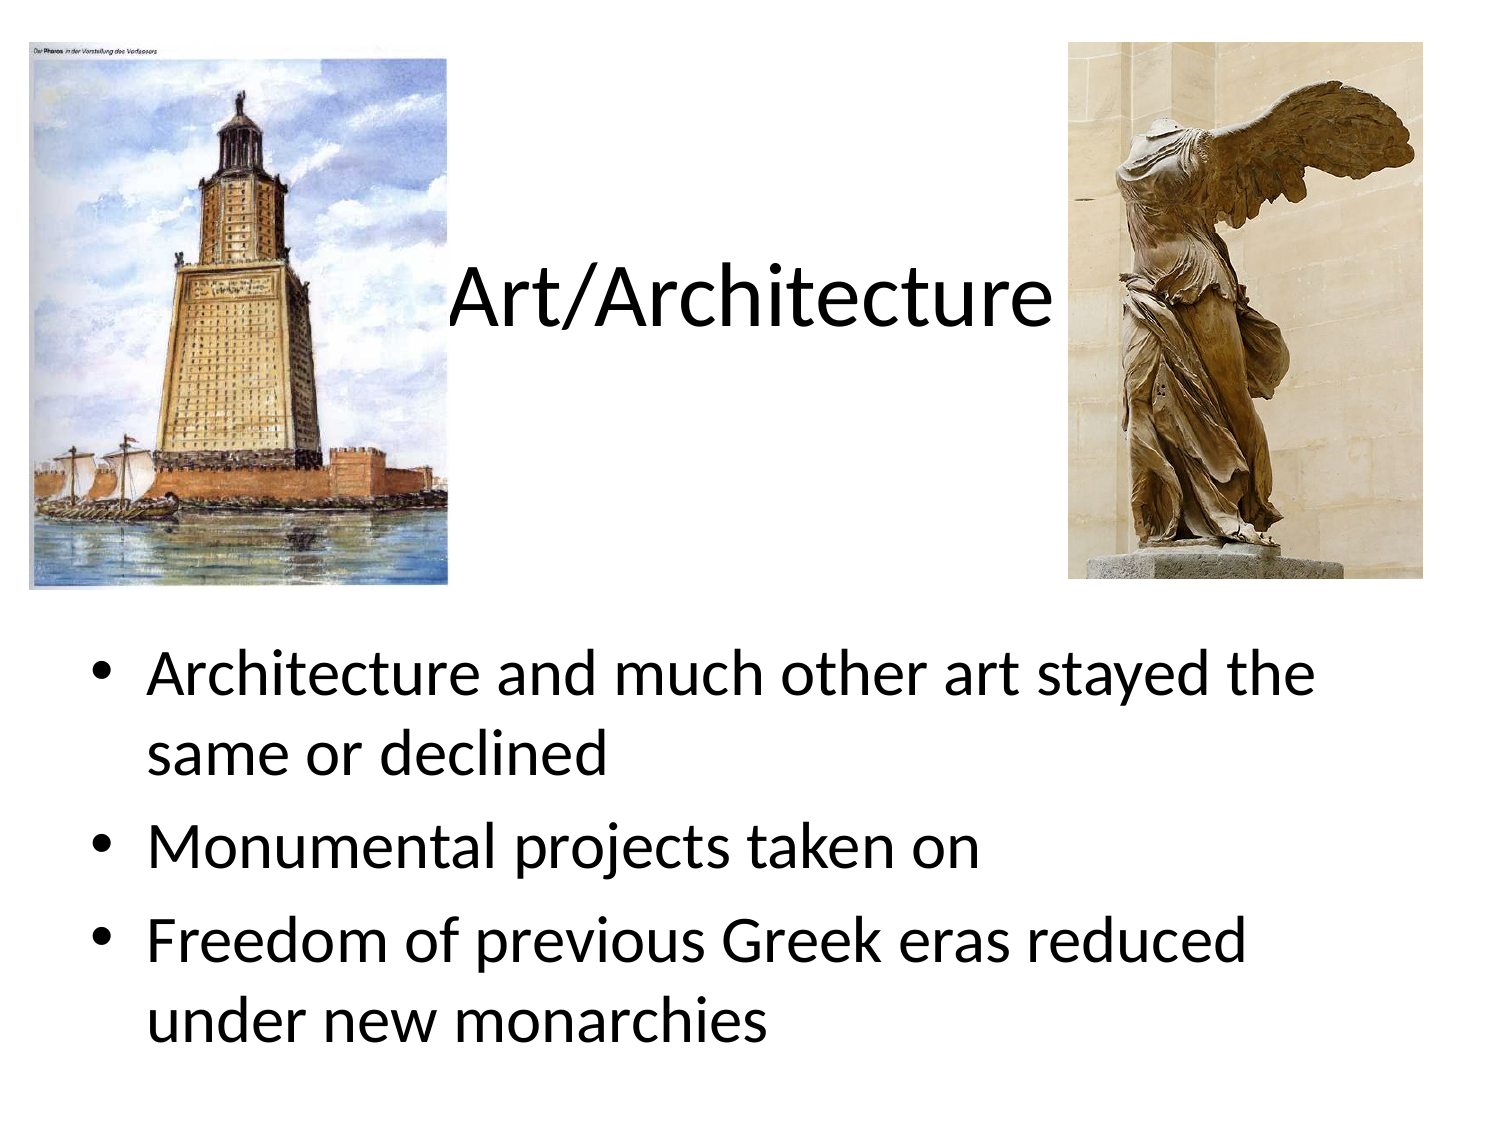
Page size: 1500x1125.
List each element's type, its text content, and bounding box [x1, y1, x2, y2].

title Art/Architecture [454, 196, 1063, 385]
picture [1068, 42, 1423, 579]
list Architecture and much other art stayed the same or declined Monumental projects taken on Freedom of previous Greek eras reduced under new monarchies [74, 621, 1426, 1083]
picture [29, 42, 450, 591]
